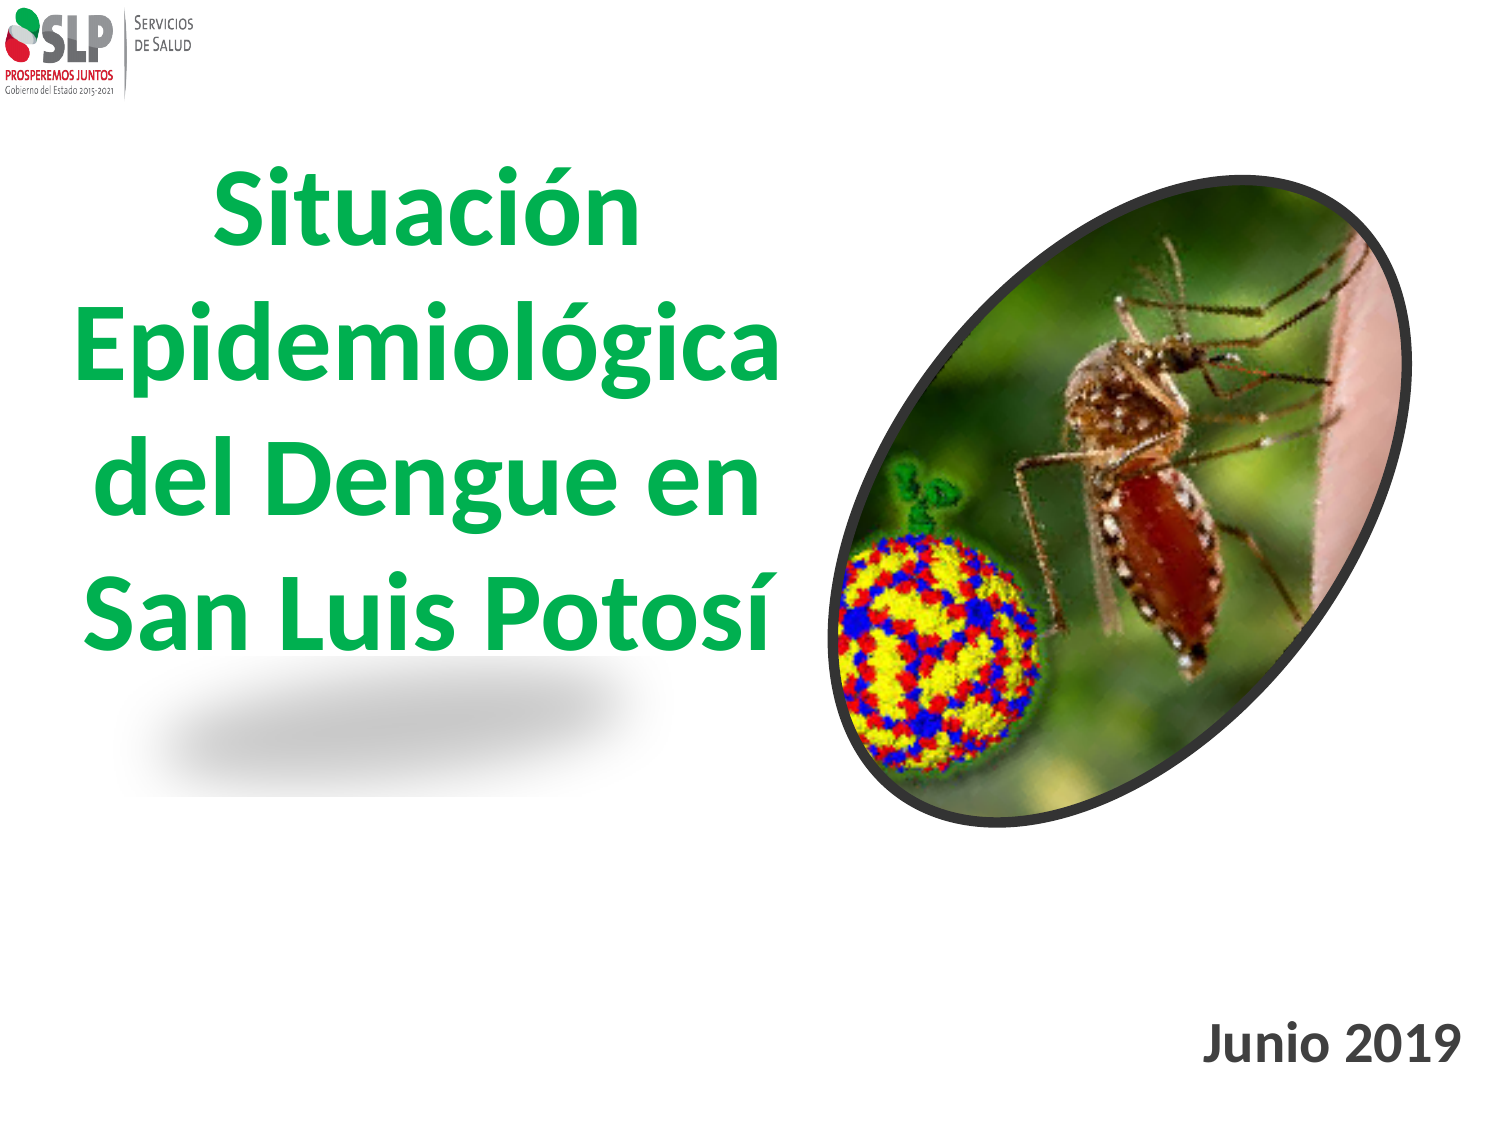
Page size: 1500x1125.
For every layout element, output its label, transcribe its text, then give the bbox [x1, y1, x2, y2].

picture [754, 186, 1486, 817]
text_box Situación Epidemiológica del Dengue en San Luis Potosí [0, 125, 857, 681]
text_box Junio 2019 [1189, 996, 1478, 1082]
picture [5, 7, 193, 102]
